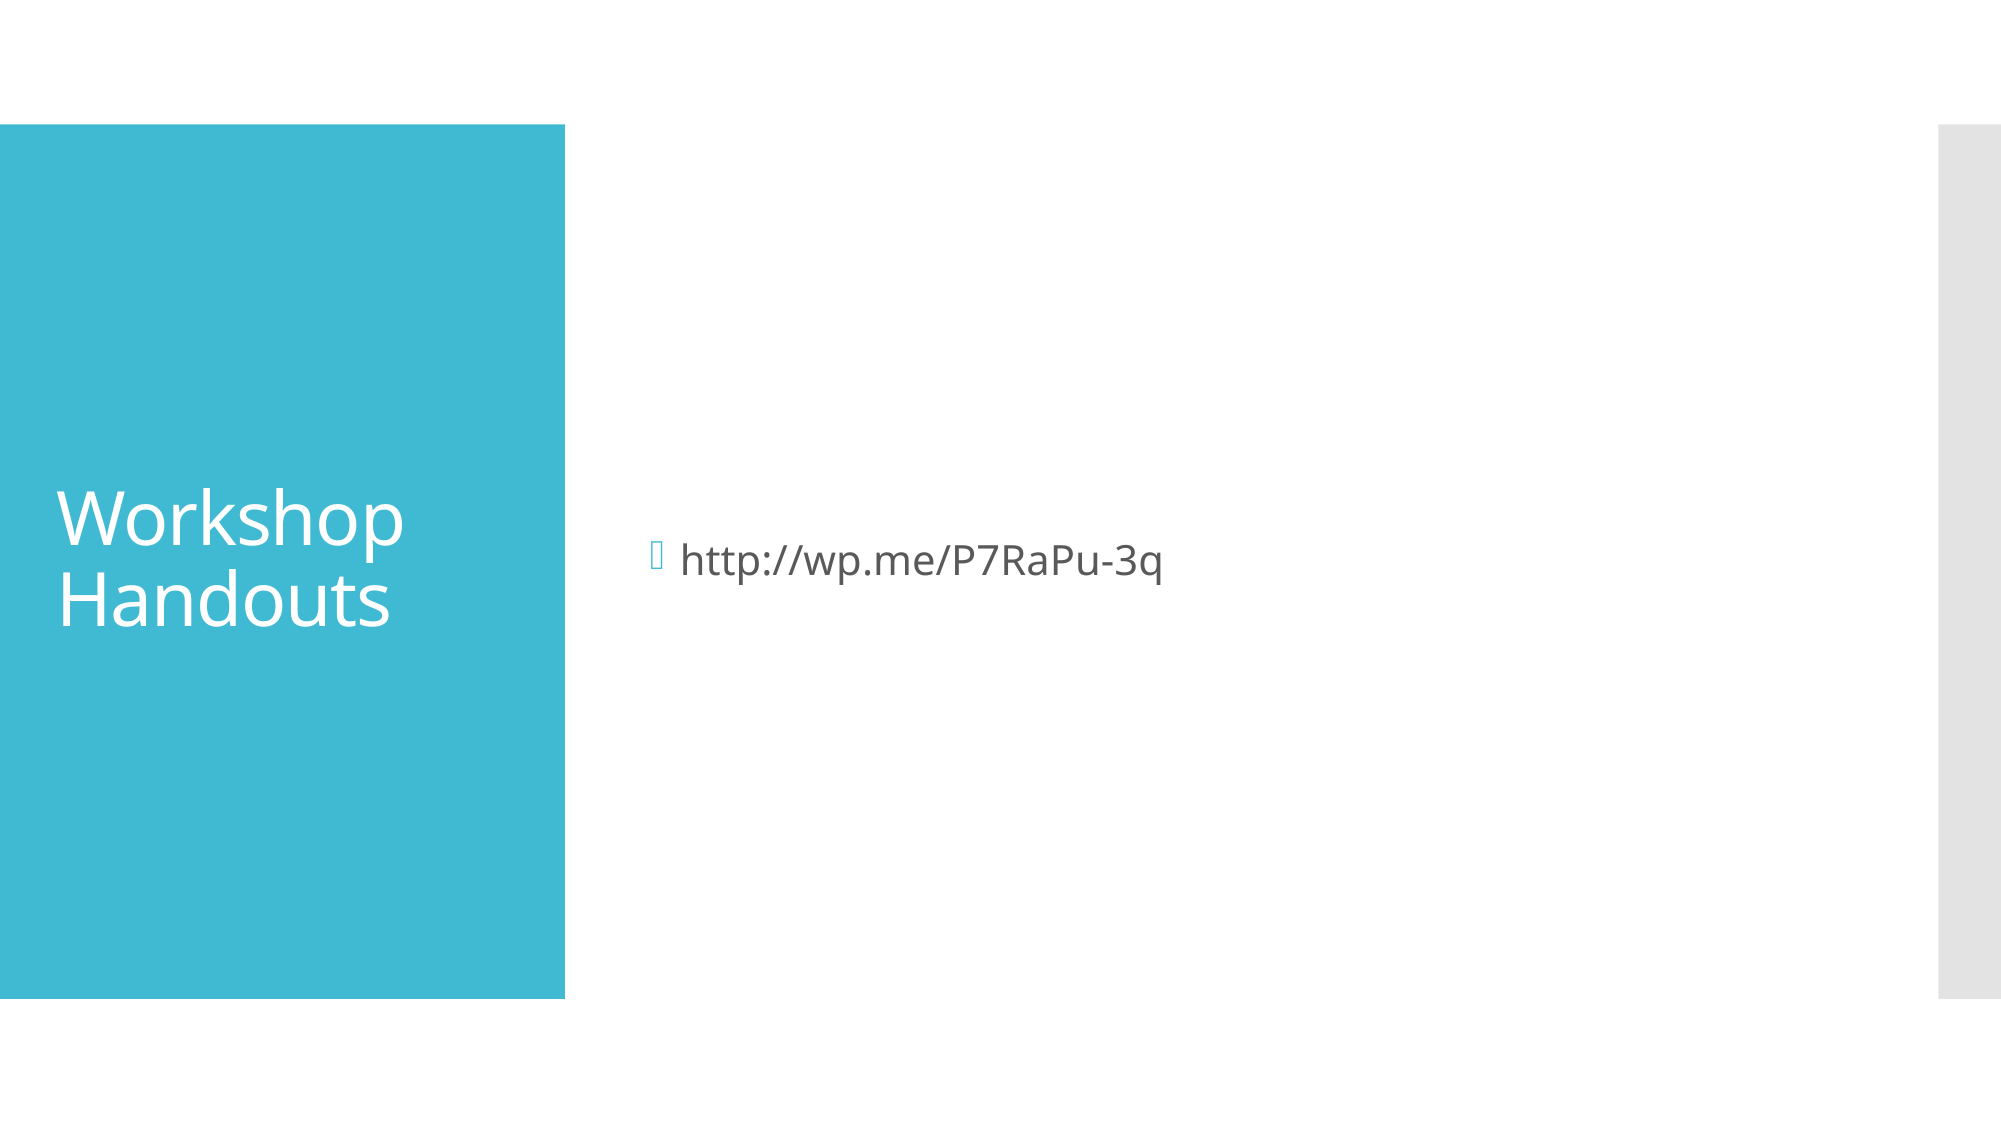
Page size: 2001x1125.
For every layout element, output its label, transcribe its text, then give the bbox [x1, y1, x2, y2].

list http://wp.me/P7RaPu-3q [634, 141, 1835, 982]
title Workshop Handouts [41, 184, 525, 940]
